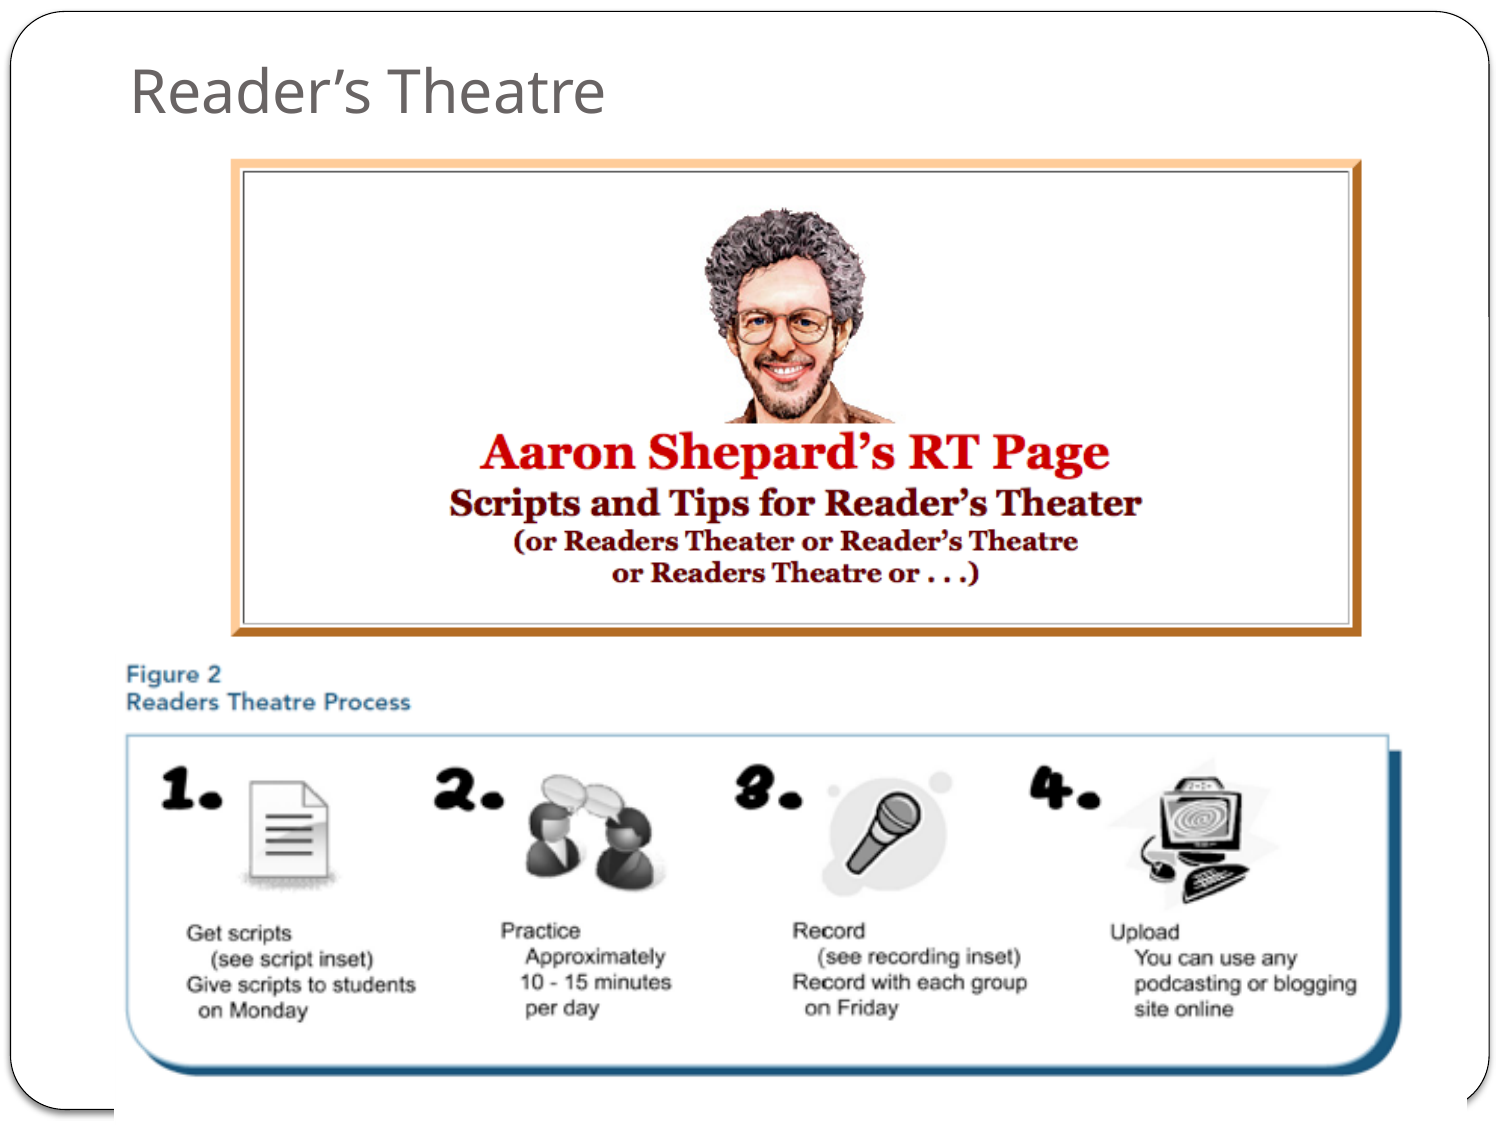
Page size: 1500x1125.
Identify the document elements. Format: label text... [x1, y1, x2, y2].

title Reader’s Theatre [114, 45, 1390, 142]
picture [114, 140, 1467, 1125]
